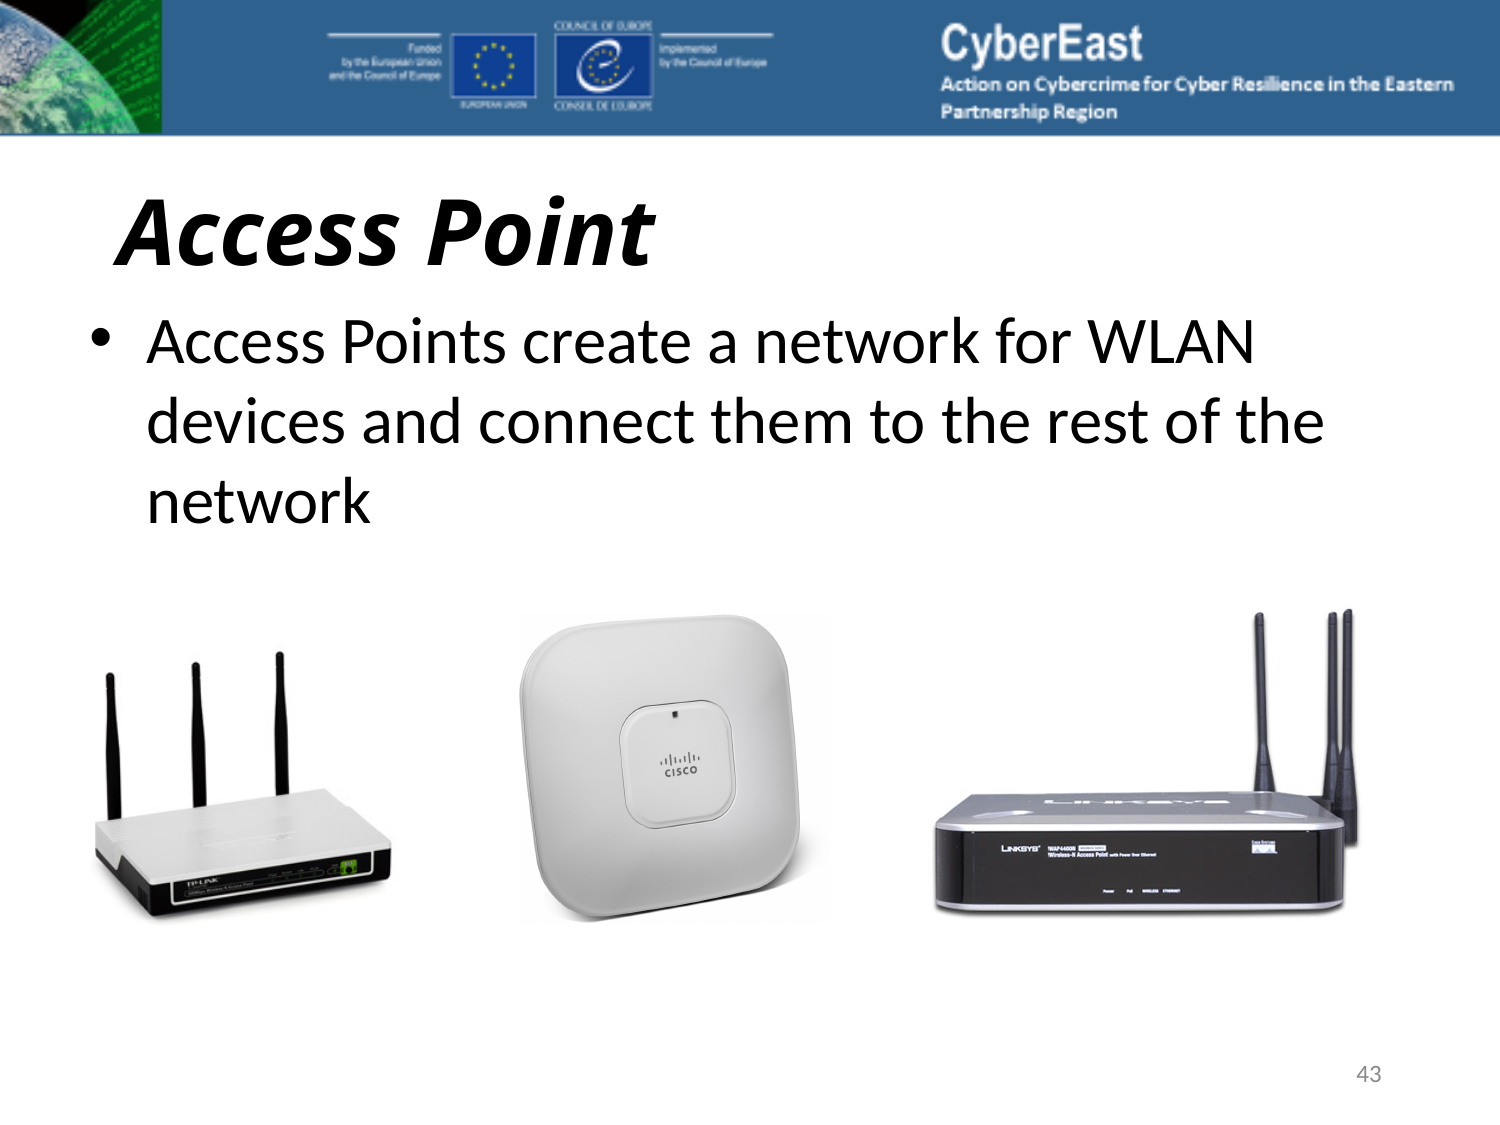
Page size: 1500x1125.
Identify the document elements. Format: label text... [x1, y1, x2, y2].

title Access Point [103, 126, 1397, 289]
text_box Access Points create a network for WLAN devices and connect them to the rest of the network [74, 289, 1425, 572]
slide_number 43 [1059, 1042, 1397, 1103]
picture [0, 0, 1500, 1125]
